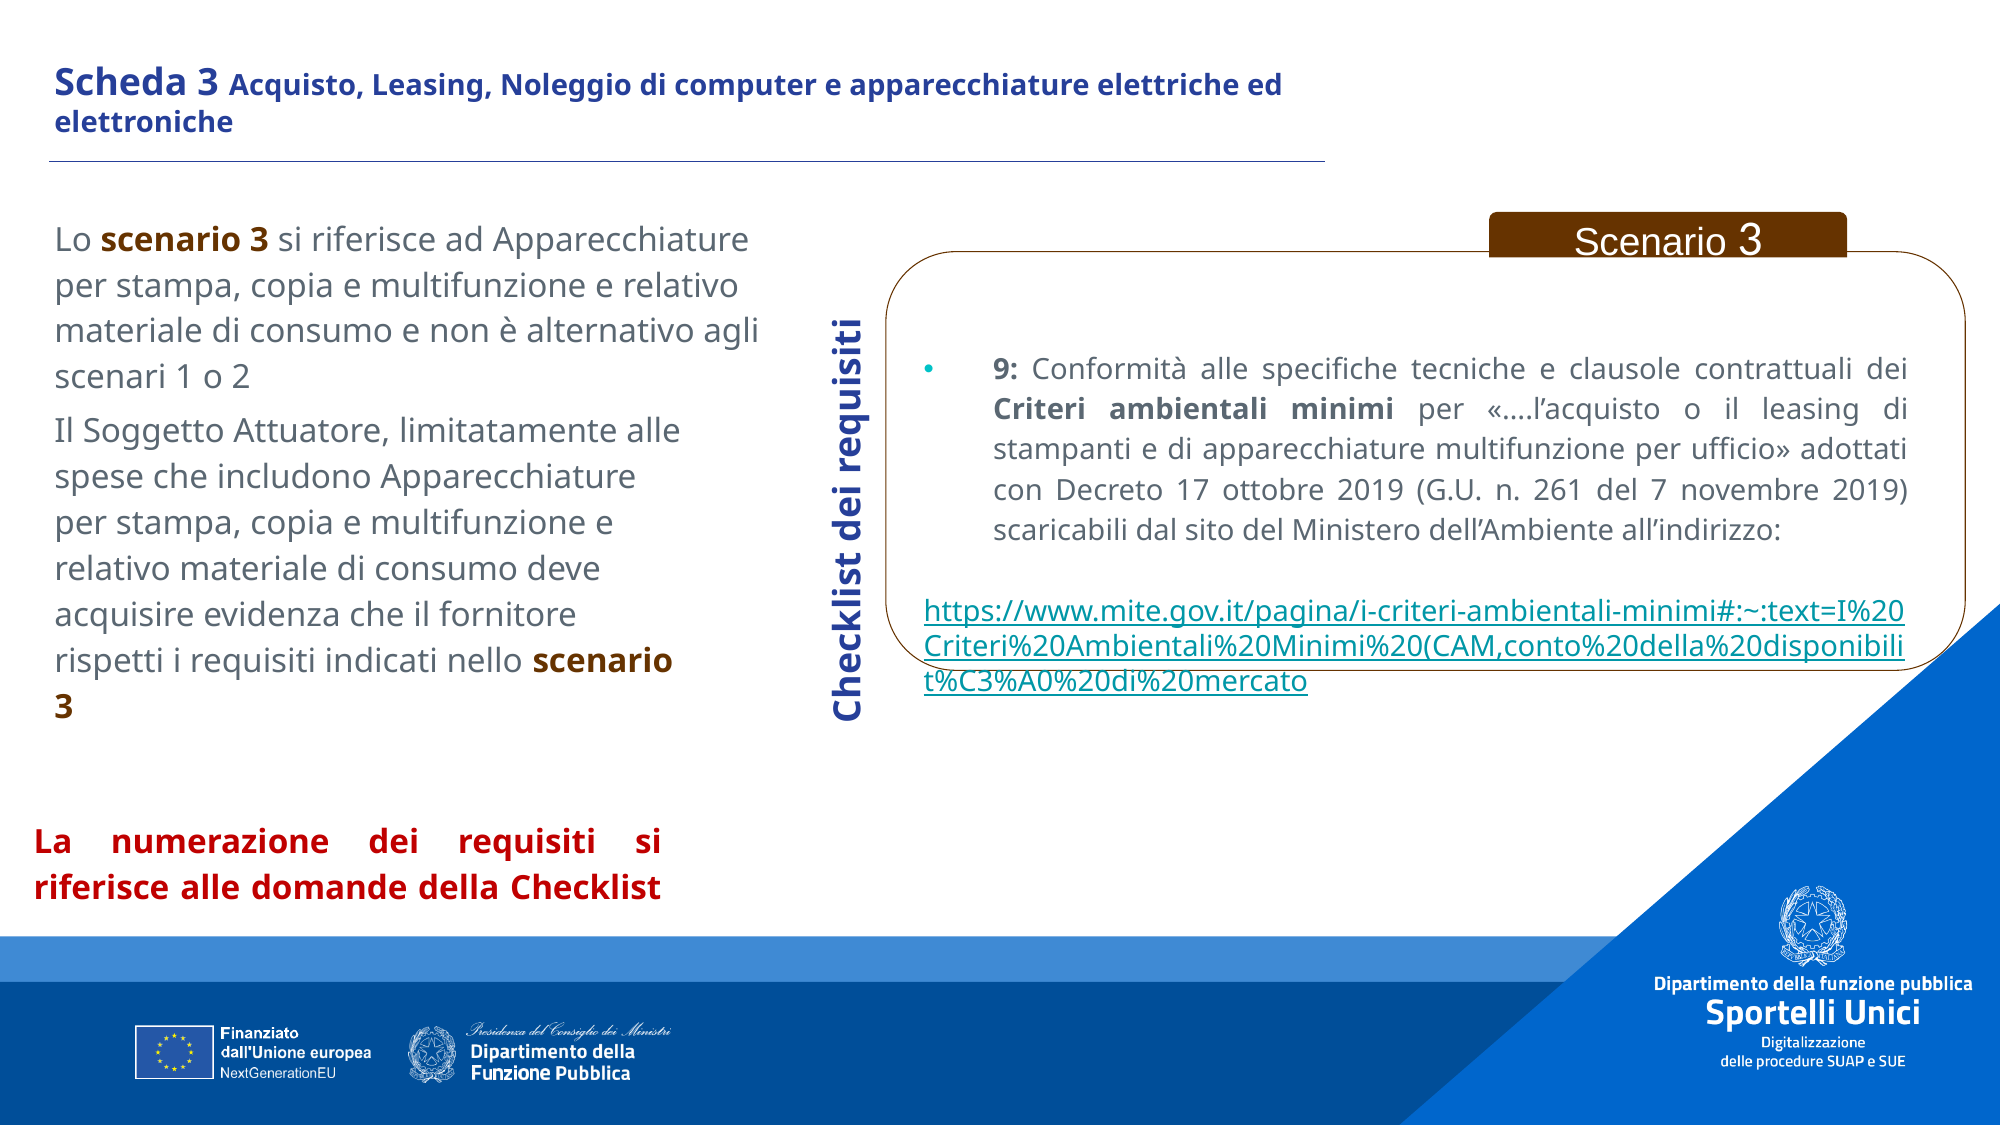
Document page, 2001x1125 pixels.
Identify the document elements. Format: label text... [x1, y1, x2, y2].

text_box Lo scenario 3 si riferisce ad Apparecchiature per stampa, copia e multifunzione e relativo materiale di consumo e non è alternativo agli scenari 1 o 2 [34, 191, 806, 479]
picture [157, 1035, 169, 1047]
text_box Scheda 3 Acquisto, Leasing, Noleggio di computer e apparecchiature elettriche ed elettroniche [34, 37, 1365, 159]
picture [221, 1027, 234, 1039]
picture [1455, 707, 2001, 1125]
text_box [1946, 271, 1967, 651]
picture [180, 1058, 192, 1069]
picture [221, 1067, 335, 1078]
picture [466, 1022, 671, 1080]
picture [180, 1035, 192, 1047]
text_box Scenario 3 [1489, 211, 1848, 219]
text_box Checklist dei requisiti [805, 264, 886, 767]
picture [240, 1046, 371, 1061]
text_box 9: Conformità alle specifiche tecniche e clausole contrattuali dei Criteri ambientali minimi per «….l’acquisto o il leasing di stampanti e di apparecchiature multifunzione per ufficio» adottati con Decreto 17 ottobre 2019 (G.U. n. 261 del 7 novembre 2019) scaricabili dal sito del Ministero dell’Ambiente all’indirizzo: https://www.mite.gov.it/pagina/i-criteri-ambientali-minimi#:~:text=I%20Criteri%20Ambientali%20Minimi%20(CAM,conto%20della%20disponibilit%C3%A0%20di%20mercato [873, 219, 1946, 758]
picture [408, 1026, 456, 1083]
picture [157, 1058, 169, 1069]
text_box La numerazione dei requisiti si riferisce alle domande della Checklist [13, 794, 700, 892]
text_box Il Soggetto Attuatore, limitatamente alle spese che includono Apparecchiature per stampa, copia e multifunzione e relativo materiale di consumo deve acquisire evidenza che il fornitore rispetti i requisiti indicati nello scenario 3 [34, 479, 721, 652]
